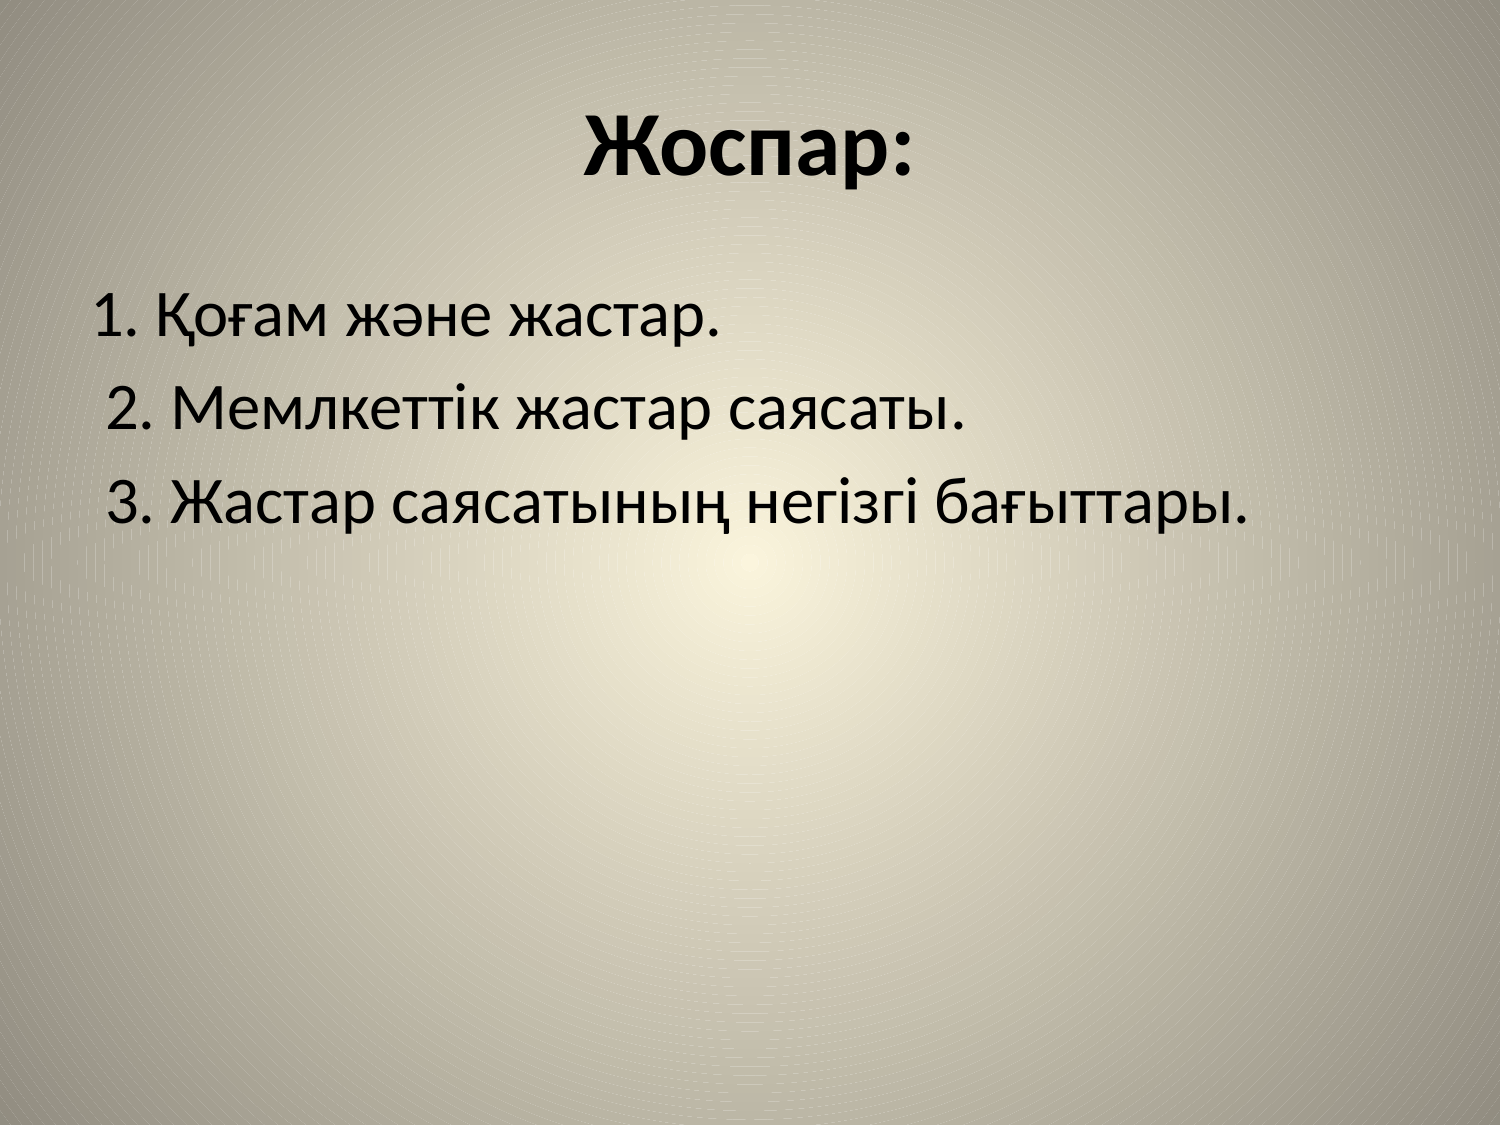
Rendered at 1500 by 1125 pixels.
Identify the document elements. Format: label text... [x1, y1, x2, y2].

list 1. Қоғам және жастар. 2. Мемлкеттік жастар саясаты. 3. Жастар саясатының негізгі бағыттары. [75, 262, 1425, 1005]
title Жоспар: [75, 45, 1425, 233]
